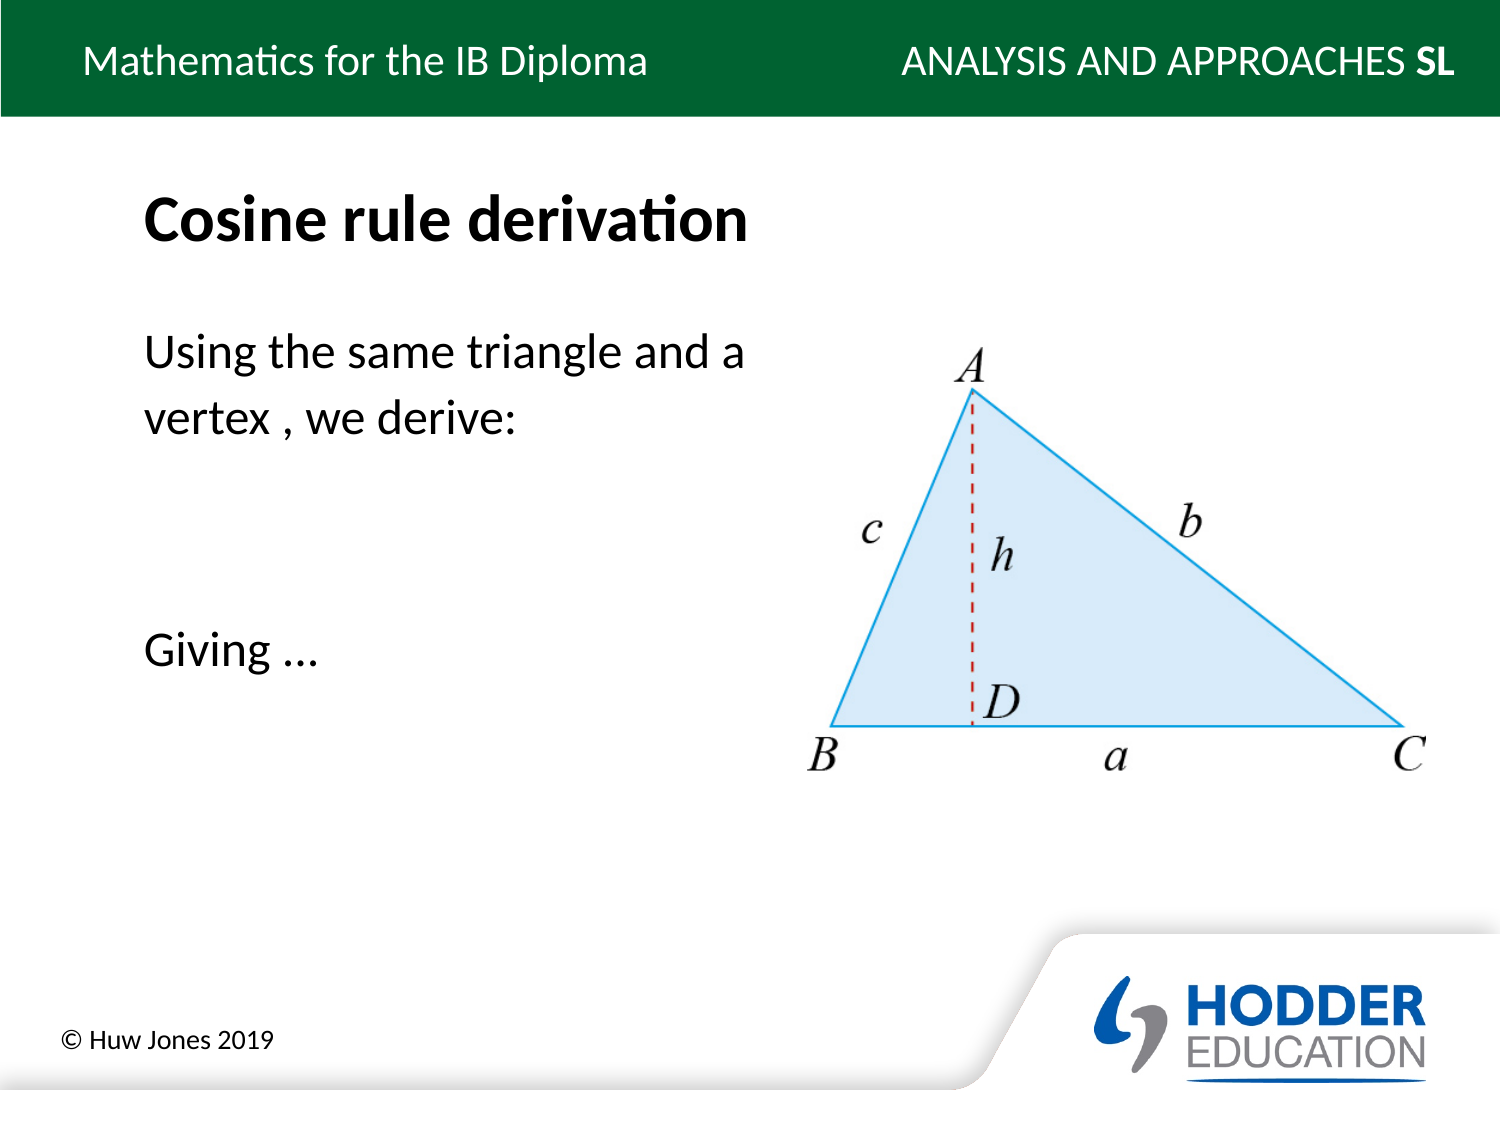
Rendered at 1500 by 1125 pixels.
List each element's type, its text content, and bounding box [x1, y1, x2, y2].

picture [807, 340, 1426, 785]
text_box Cosine rule derivation [144, 174, 1268, 255]
text_box Mathematics for the IB Diploma ANALYSIS AND APPROACHES SL [0, 0, 1500, 118]
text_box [0, 898, 1500, 1125]
